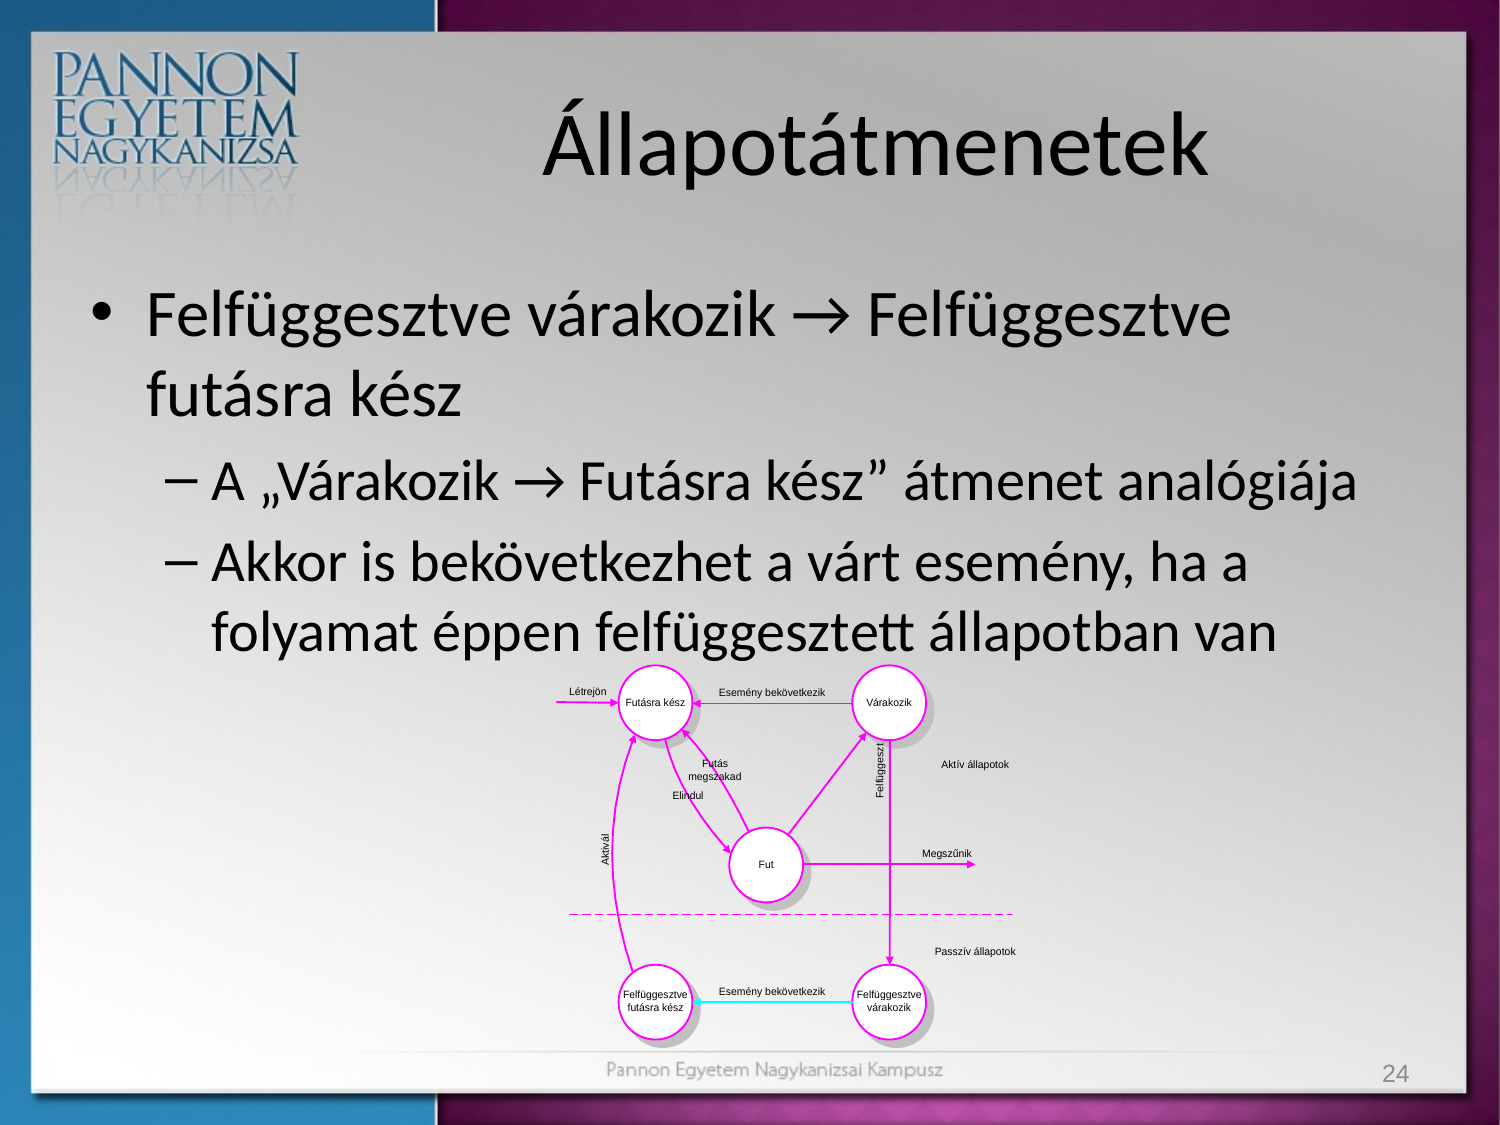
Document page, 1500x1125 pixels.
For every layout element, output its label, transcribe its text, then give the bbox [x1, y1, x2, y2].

list Felfüggesztve várakozik → Felfüggesztve futásra kész A „Várakozik → Futásra kész” átmenet analógiája Akkor is bekövetkezhet a várt esemény, ha a folyamat éppen felfüggesztett állapotban van [75, 262, 1425, 1038]
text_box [546, 662, 1027, 1051]
title Állapotátmenetek [328, 45, 1425, 233]
picture [0, 0, 1500, 1125]
slide_number 24 [1074, 1042, 1425, 1103]
